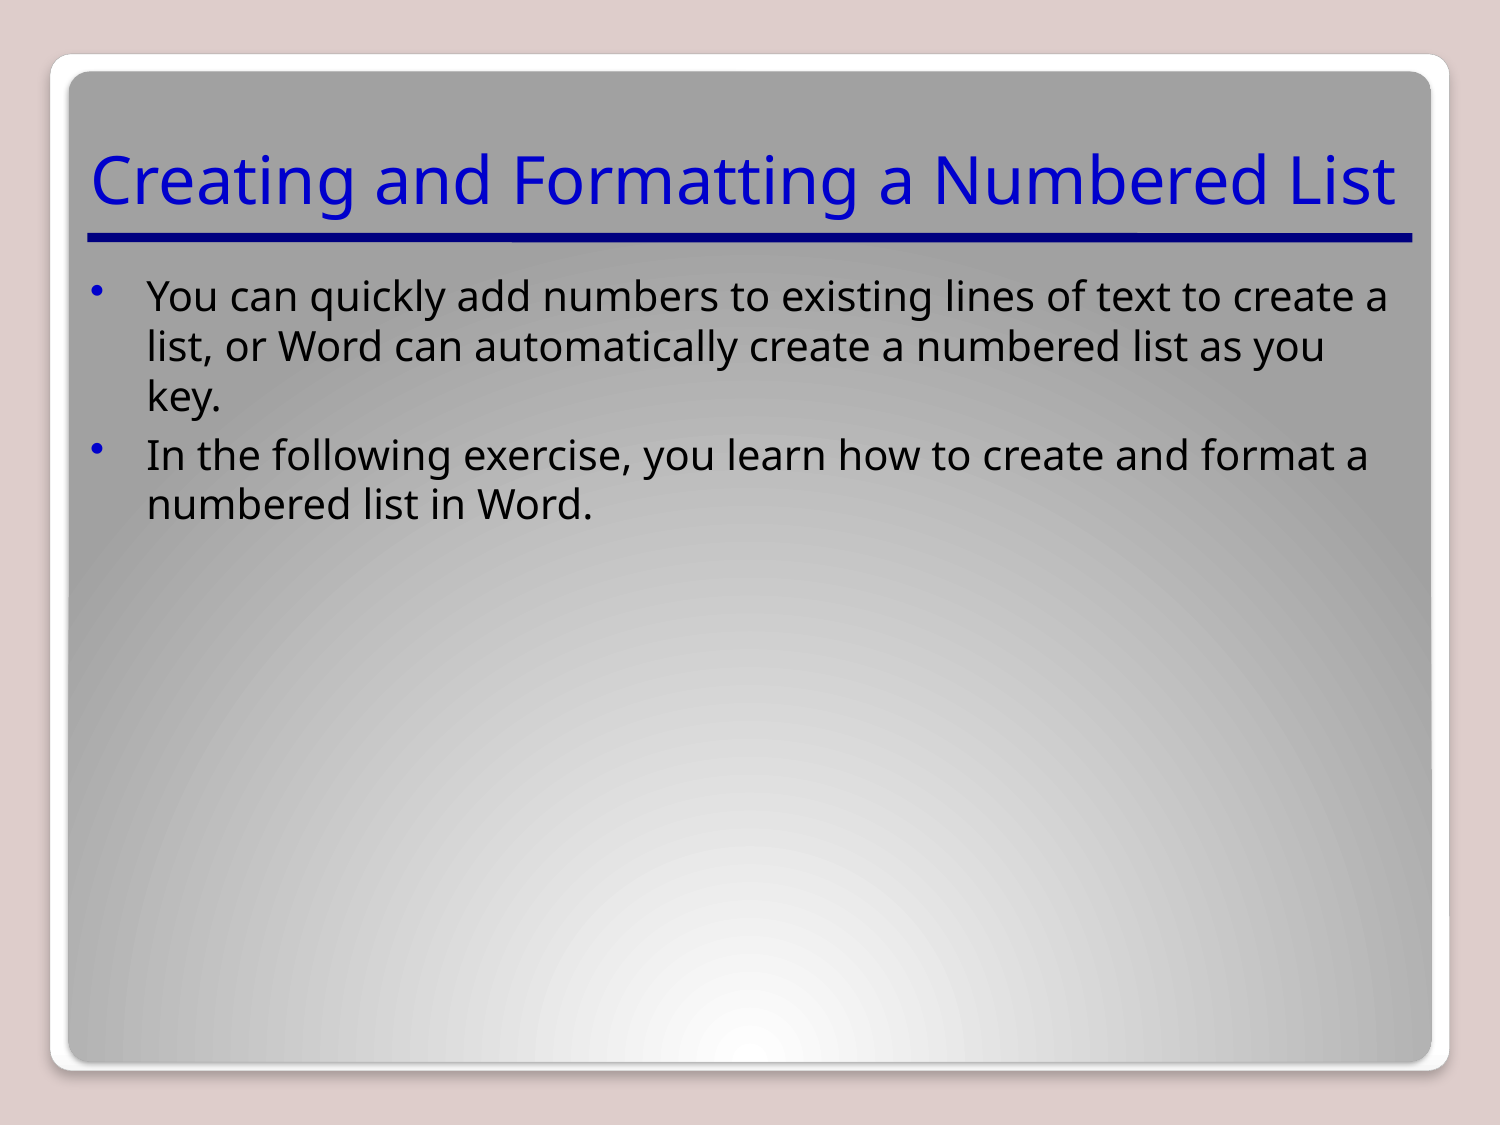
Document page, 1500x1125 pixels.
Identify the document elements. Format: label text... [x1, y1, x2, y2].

title Creating and Formatting a Numbered List [74, 74, 1426, 226]
list You can quickly add numbers to existing lines of text to create a list, or Word can automatically create a numbered list as you key. In the following exercise, you learn how to create and format a numbered list in Word. [75, 262, 1425, 1063]
